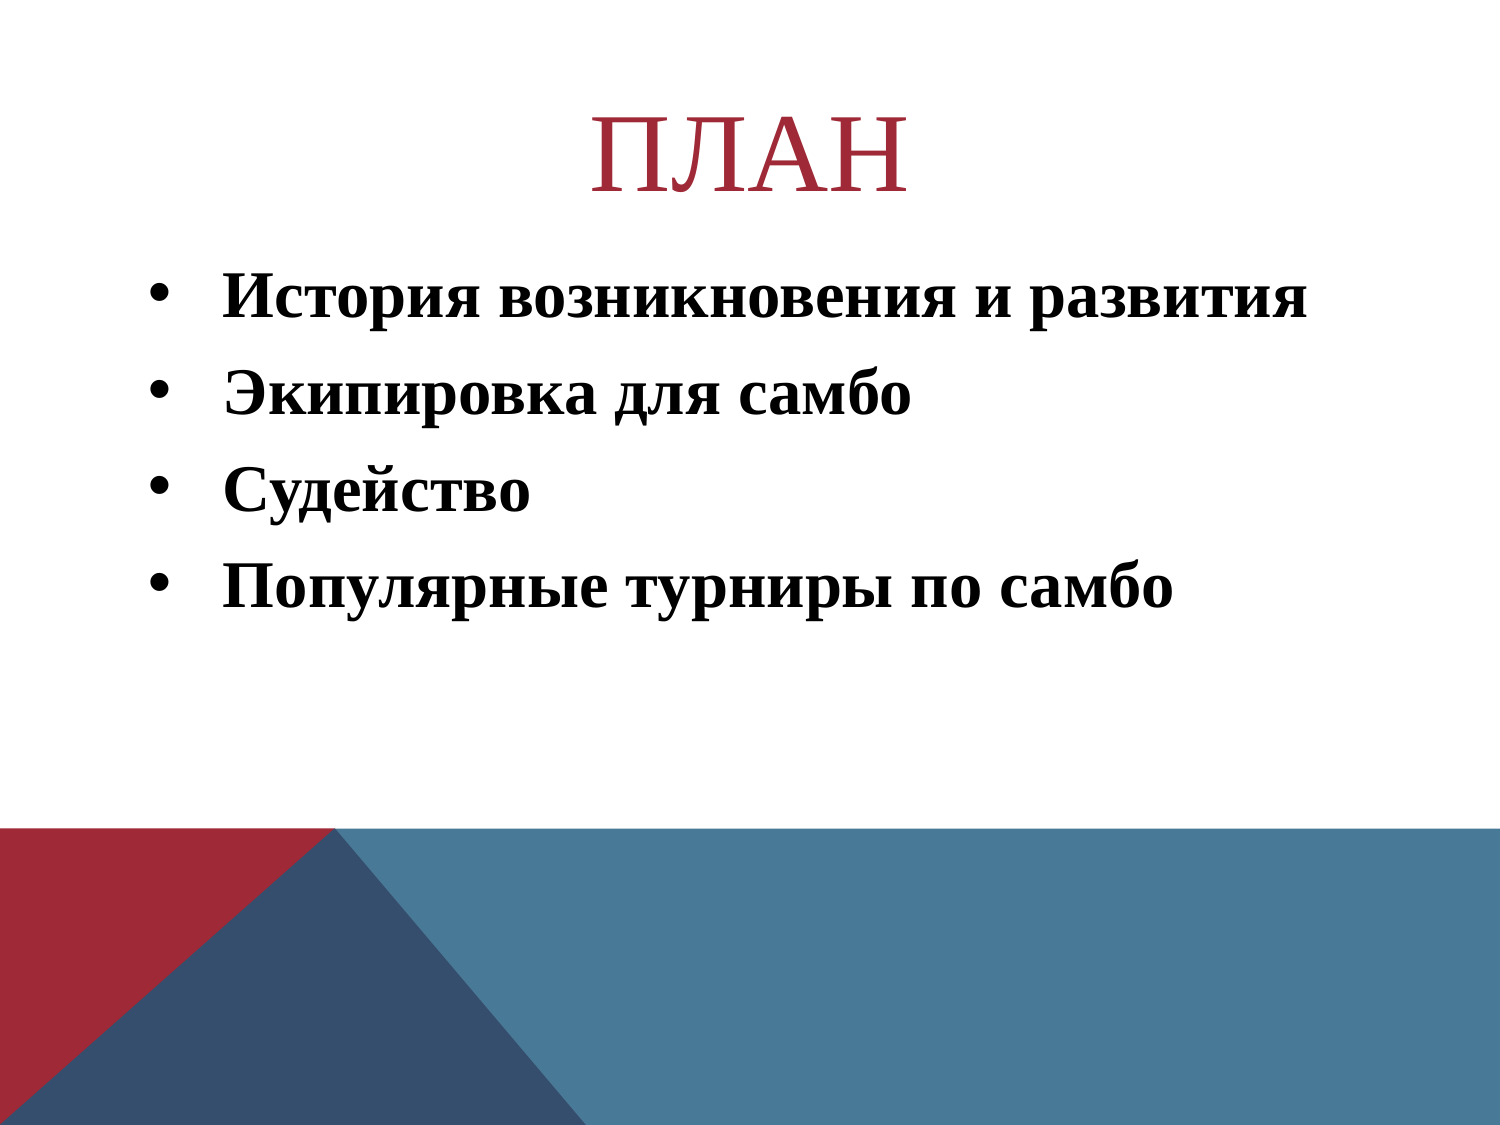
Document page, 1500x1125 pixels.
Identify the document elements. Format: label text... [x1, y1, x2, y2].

title План [132, 66, 1367, 227]
list История возникновения и развития Экипировка для самбо Судейство Популярные турниры по самбо [132, 243, 1367, 831]
